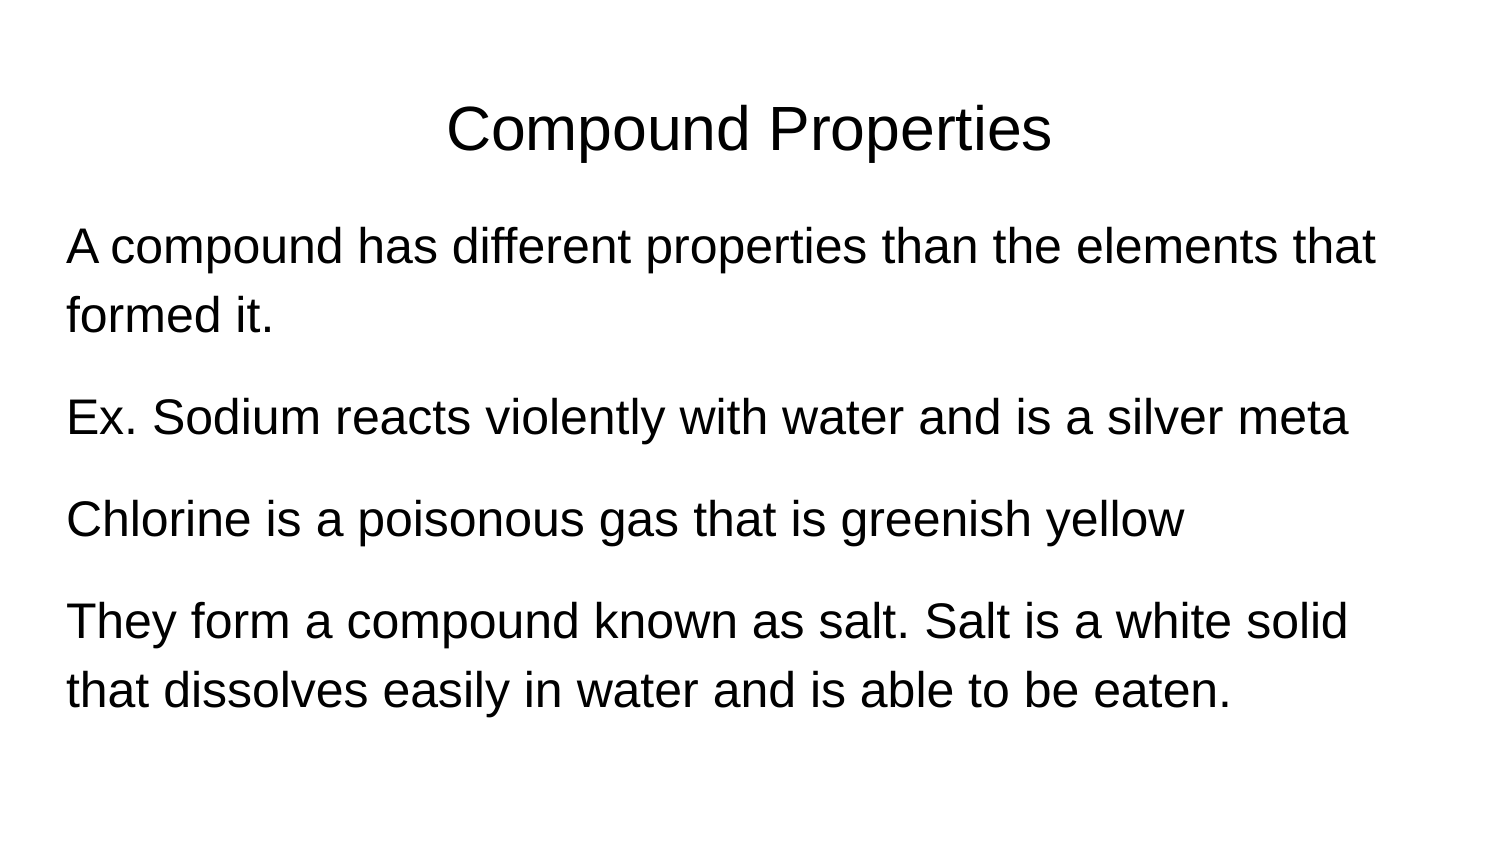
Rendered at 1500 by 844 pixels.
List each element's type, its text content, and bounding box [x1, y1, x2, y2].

title Compound Properties [51, 72, 1449, 167]
list A compound has different properties than the elements that formed it. Ex. Sodium reacts violently with water and is a silver meta Chlorine is a poisonous gas that is greenish yellow They form a compound known as salt. Salt is a white solid that dissolves easily in water and is able to be eaten. [51, 189, 1449, 750]
